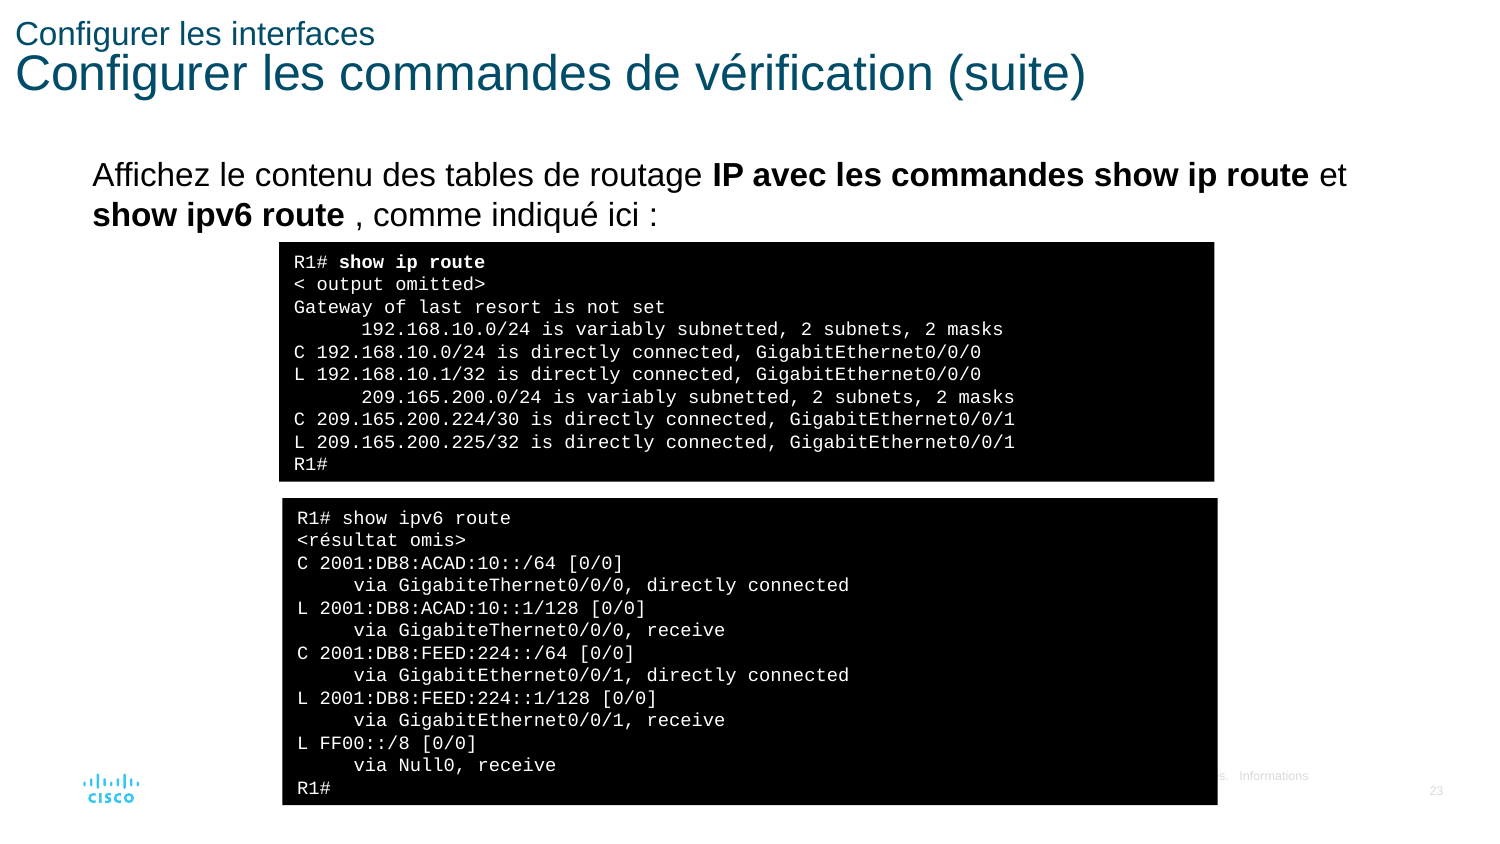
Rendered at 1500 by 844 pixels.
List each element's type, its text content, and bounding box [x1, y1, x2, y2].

text_box R1# show ipv6 route <résultat omis> C 2001:DB8:ACAD:10::/64 [0/0] via GigabiteThernet0/0/0, directly connected L 2001:DB8:ACAD:10::1/128 [0/0] via GigabiteThernet0/0/0, receive C 2001:DB8:FEED:224::/64 [0/0] via GigabitEthernet0/0/1, directly connected L 2001:DB8:FEED:224::1/128 [0/0] via GigabitEthernet0/0/1, receive L FF00::/8 [0/0] via Null0, receive R1# [282, 498, 1218, 806]
title Configurer les interfaces Configurer les commandes de vérification (suite) [0, 0, 1369, 121]
text_box Affichez le contenu des tables de routage IP avec les commandes show ip route et show ipv6 route , comme indiqué ici : [77, 146, 1406, 241]
text_box R1# show ip route < output omitted> Gateway of last resort is not set 192.168.10.0/24 is variably subnetted, 2 subnets, 2 masks C 192.168.10.0/24 is directly connected, GigabitEthernet0/0/0 L 192.168.10.1/32 is directly connected, GigabitEthernet0/0/0 209.165.200.0/24 is variably subnetted, 2 subnets, 2 masks C 209.165.200.224/30 is directly connected, GigabitEthernet0/0/1 L 209.165.200.225/32 is directly connected, GigabitEthernet0/0/1 R1# [279, 242, 1215, 482]
